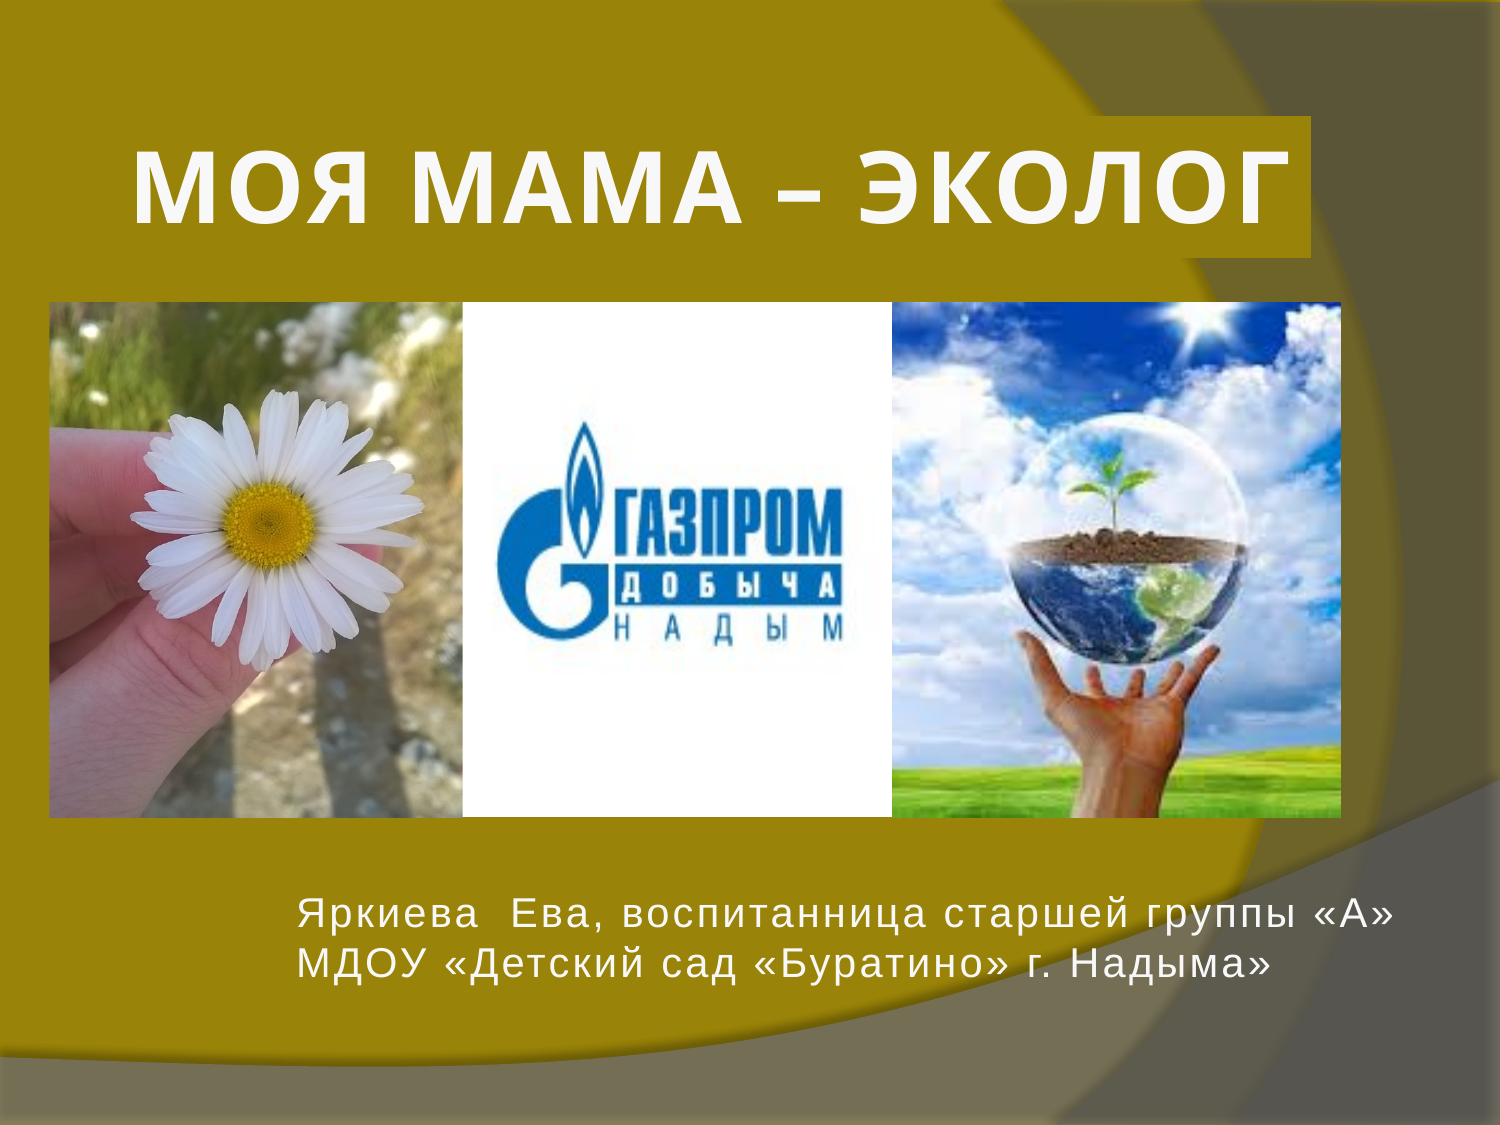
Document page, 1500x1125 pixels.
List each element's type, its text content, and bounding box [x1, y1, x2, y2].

picture [472, 302, 882, 817]
picture [48, 302, 463, 819]
text_box Яркиева Ева, воспитанница старшей группы «А» МДОУ «Детский сад «Буратино» г. Надыма» [281, 878, 1430, 994]
picture [891, 302, 1342, 819]
title МОЯ МАМА – ЭКОЛОГ [112, 116, 1311, 258]
